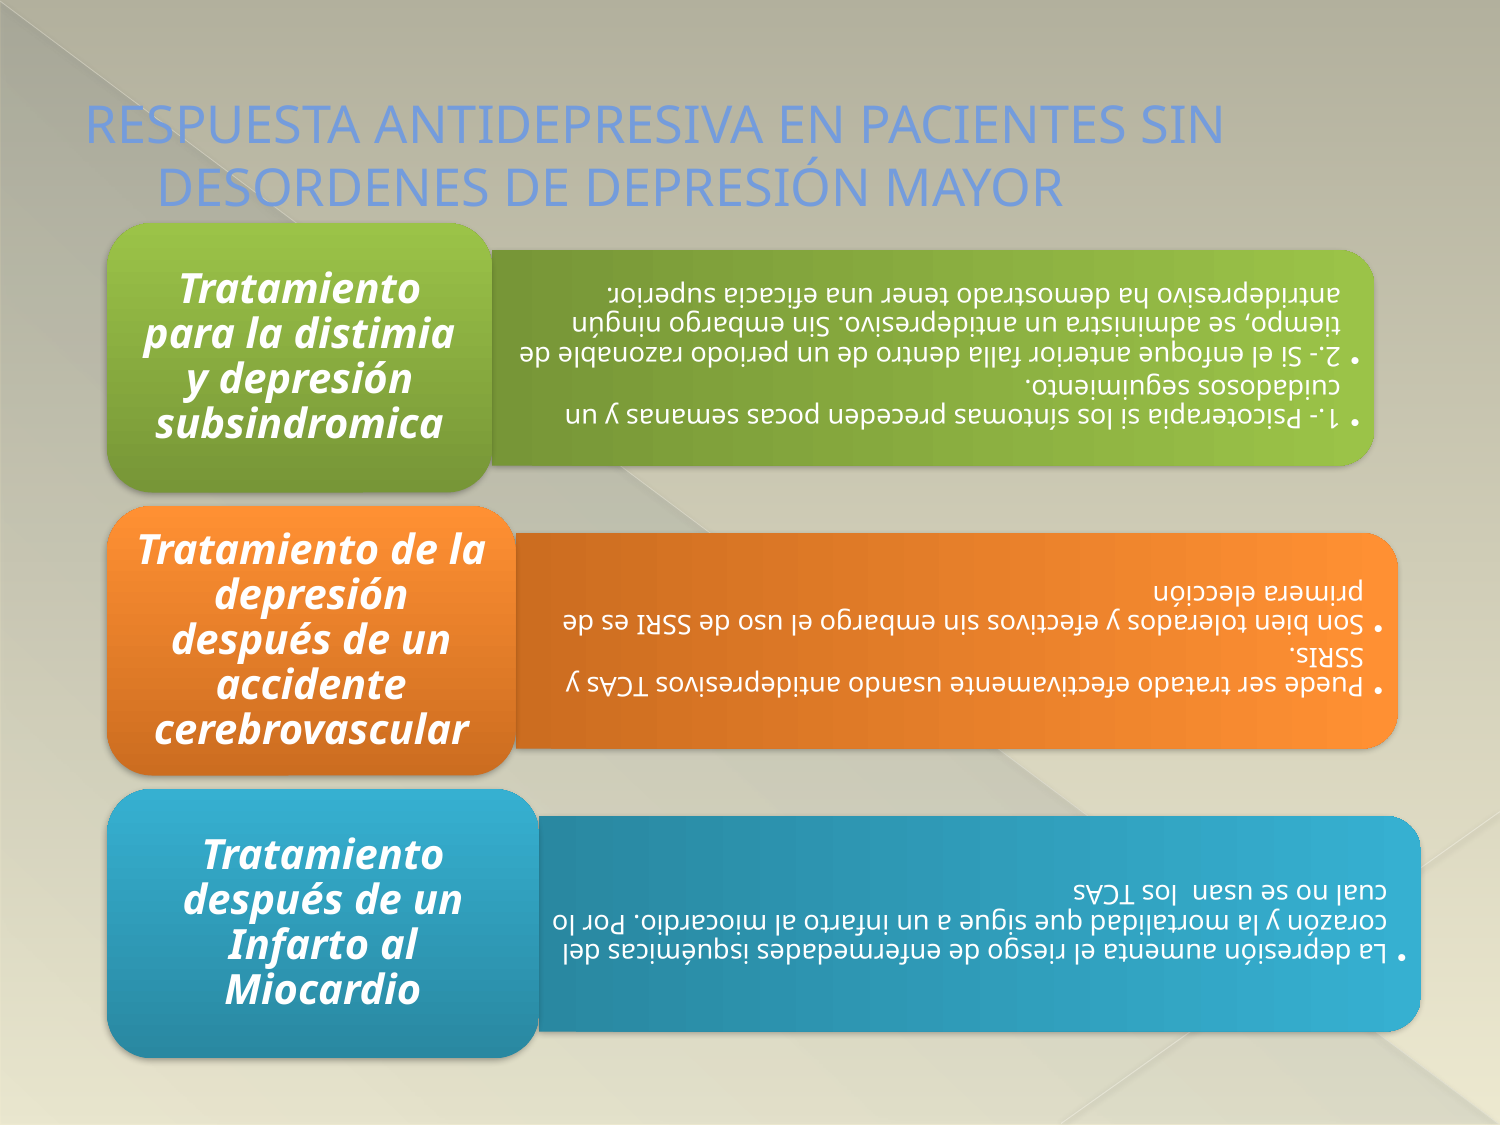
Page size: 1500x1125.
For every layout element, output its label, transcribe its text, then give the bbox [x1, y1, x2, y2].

title RESPUESTA ANTIDEPRESIVA EN PACIENTES SIN DESORDENES DE DEPRESIÓN MAYOR [70, 82, 1421, 224]
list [74, 222, 1454, 1060]
